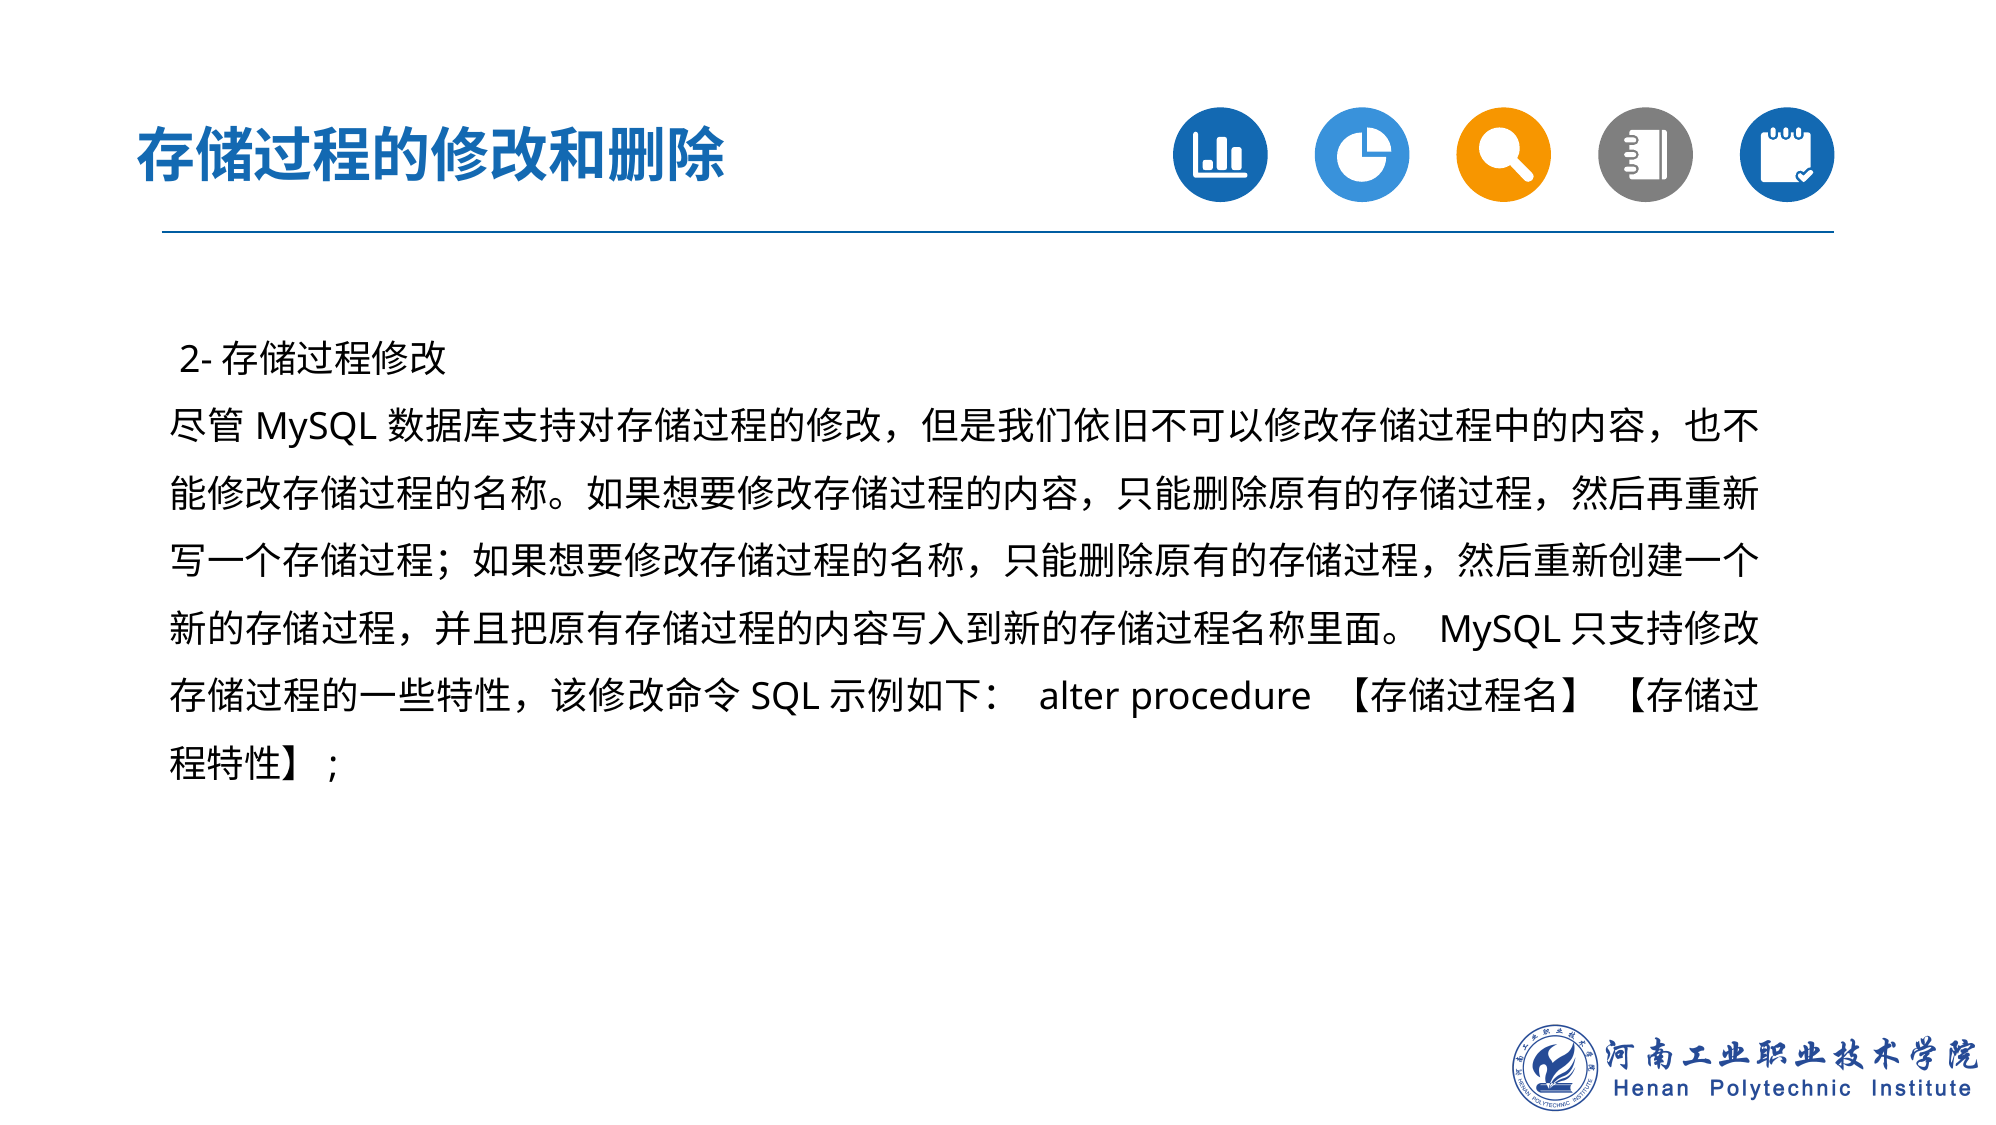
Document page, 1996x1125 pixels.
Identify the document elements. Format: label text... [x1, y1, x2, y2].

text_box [1172, 107, 1268, 203]
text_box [1598, 107, 1694, 203]
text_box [1456, 107, 1552, 203]
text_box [1739, 107, 1835, 203]
text_box 2-存储过程修改 尽管MySQL数据库支持对存储过程的修改，但是我们依旧不可以修改存储过程中的内容，也不能修改存储过程的名称。如果想要修改存储过程的内容，只能删除原有的存储过程，然后再重新写一个存储过程；如果想要修改存储过程的名称，只能删除原有的存储过程，然后重新创建一个新的存储过程，并且把原有存储过程的内容写入到新的存储过程名称里面。 MySQL只支持修改存储过程的一些特性，该修改命令SQL示例如下： alter procedure 【存储过程名】 【存储过程特性】; [149, 302, 1780, 855]
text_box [1314, 107, 1410, 203]
picture [1493, 1020, 1984, 1118]
text_box 存储过程的修改和删除 [110, 93, 752, 203]
